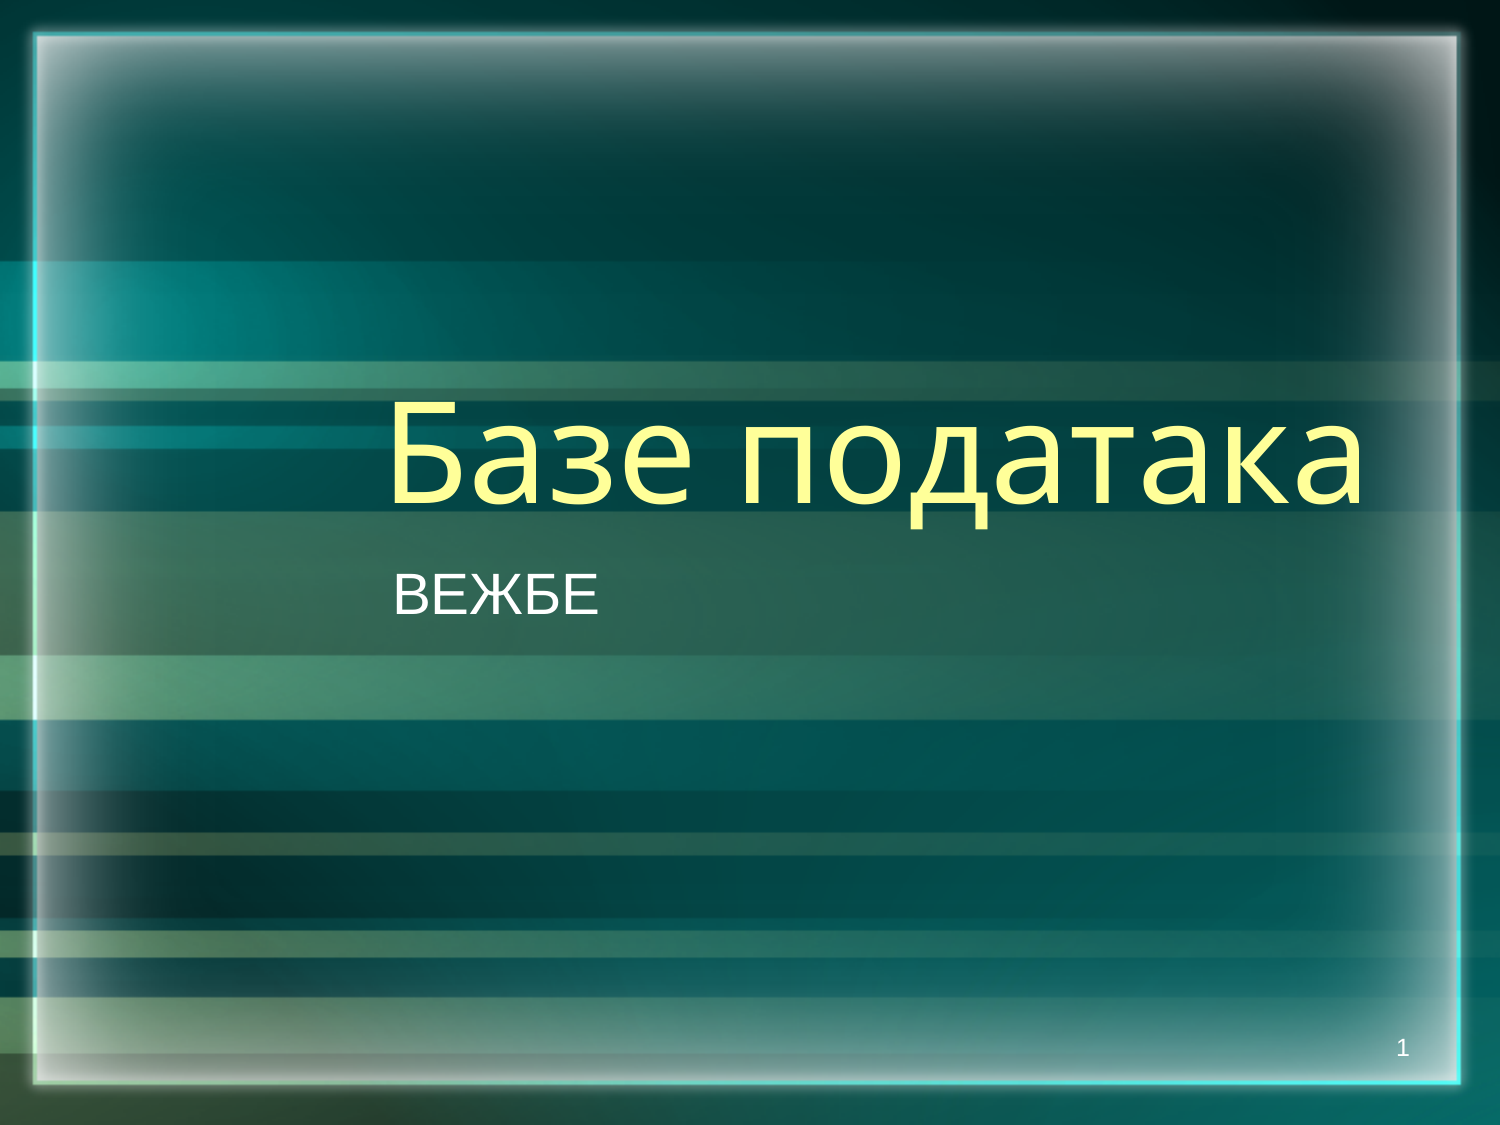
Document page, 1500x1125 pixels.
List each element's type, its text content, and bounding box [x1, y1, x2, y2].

picture [0, 0, 1500, 1125]
text_box 1 [1074, 1024, 1425, 1088]
title Базе података [337, 362, 1388, 563]
subtitle ВЕЖБЕ [376, 548, 1339, 685]
